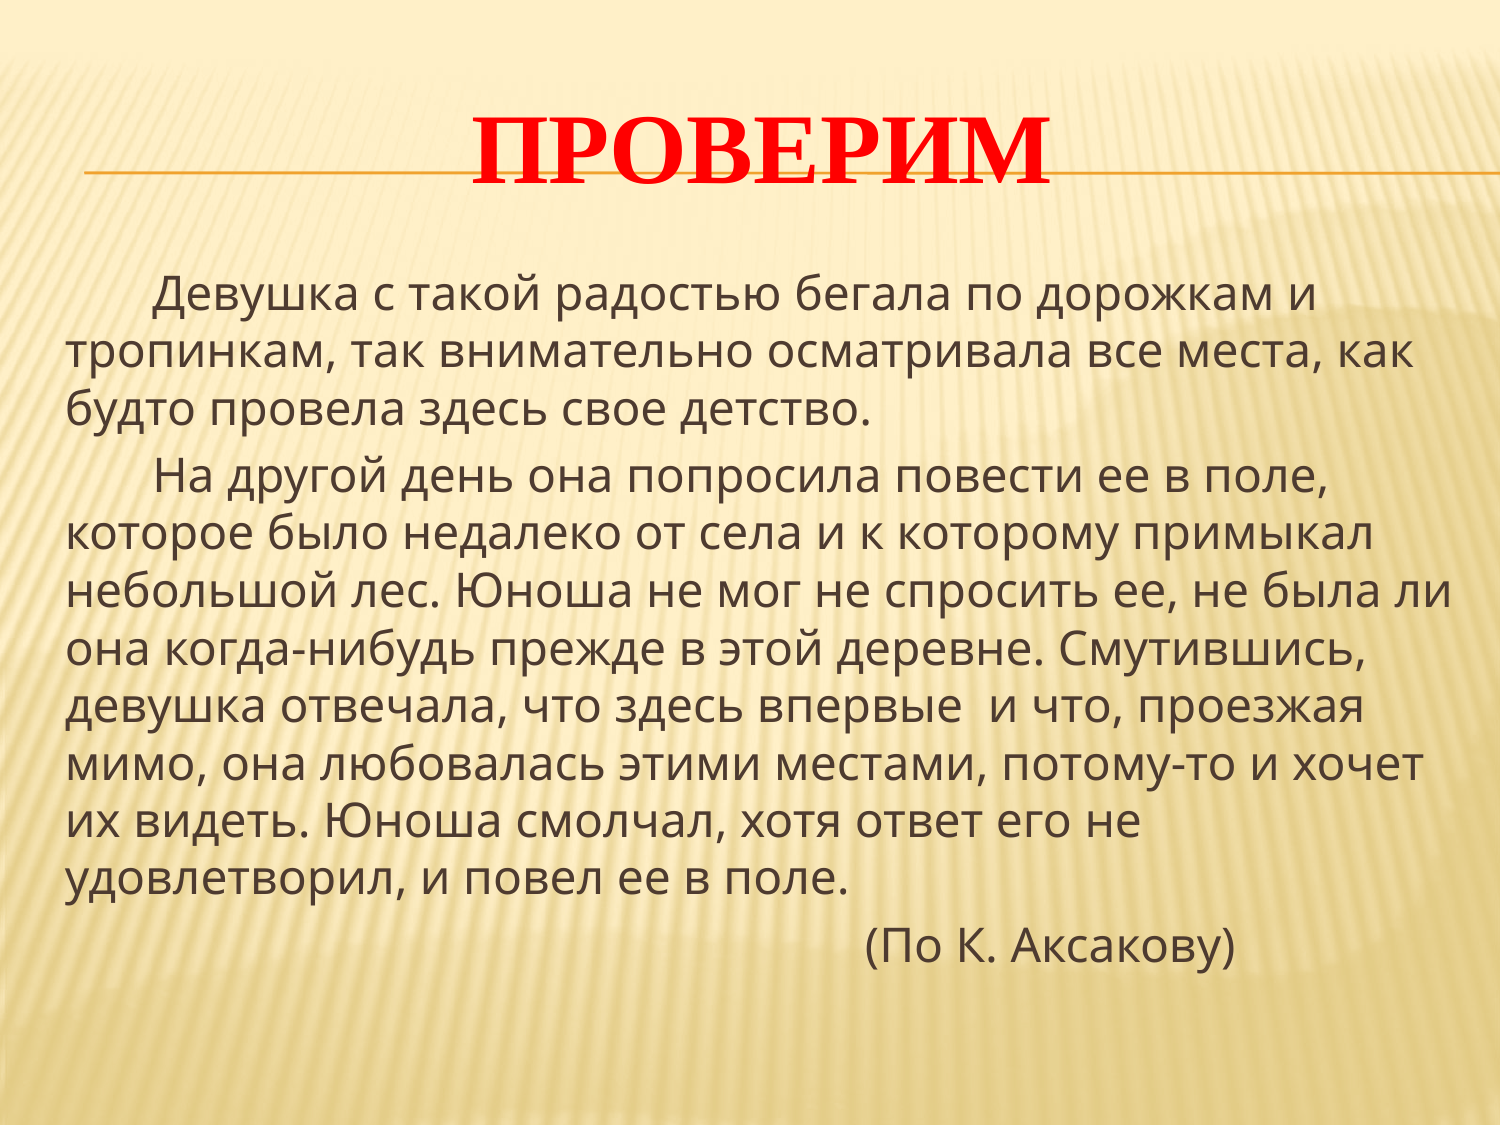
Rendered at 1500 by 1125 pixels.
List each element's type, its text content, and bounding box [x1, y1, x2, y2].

title проверим [50, 75, 1475, 213]
list Девушка с такой радостью бегала по дорожкам и тропинкам, так внимательно осматривала все места, как будто провела здесь свое детство. На другой день она попросила повести ее в поле, которое было недалеко от села и к которому примыкал небольшой лес. Юноша не мог не спросить ее, не была ли она когда-нибудь прежде в этой деревне. Смутившись, девушка отвечала, что здесь впервые и что, проезжая мимо, она любовалась этими местами, потому-то и хочет их видеть. Юноша смолчал, хотя ответ его не удовлетворил, и повел ее в поле. (По К. Аксакову) [50, 254, 1475, 998]
